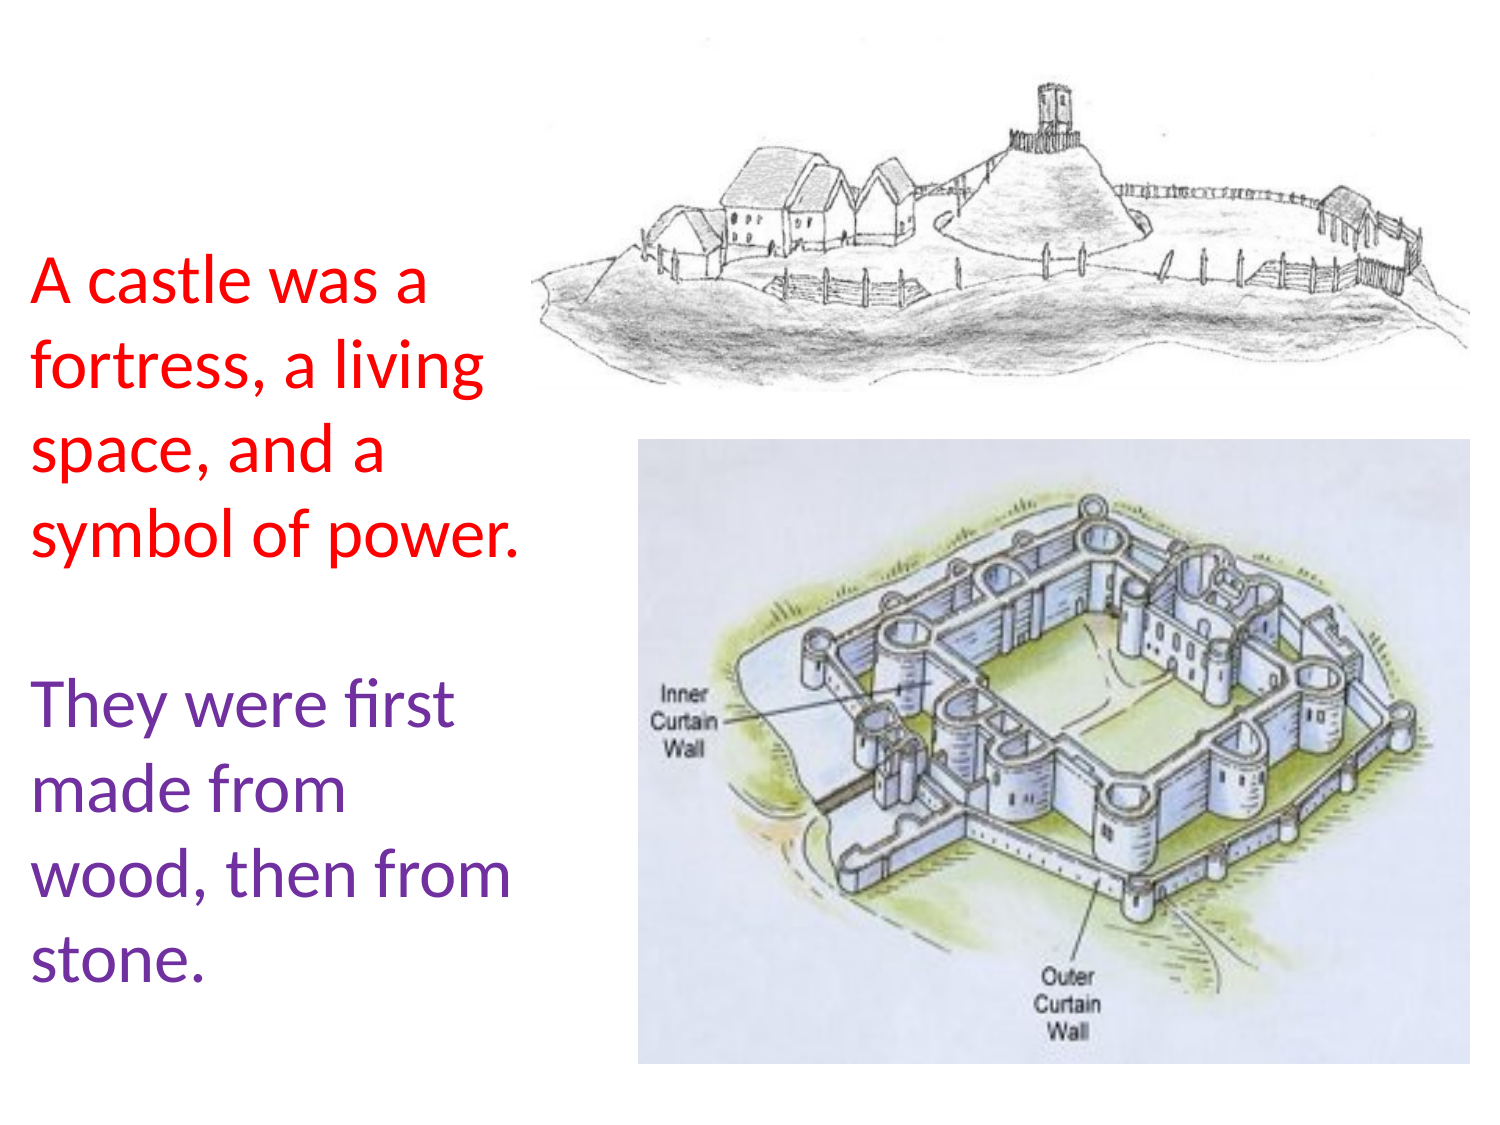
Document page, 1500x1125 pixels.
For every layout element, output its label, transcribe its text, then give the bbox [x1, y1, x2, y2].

picture [638, 439, 1470, 1064]
text_box A castle was a fortress, a living space, and a symbol of power. They were first made from wood, then from stone. [15, 224, 552, 1004]
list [531, 37, 1470, 392]
